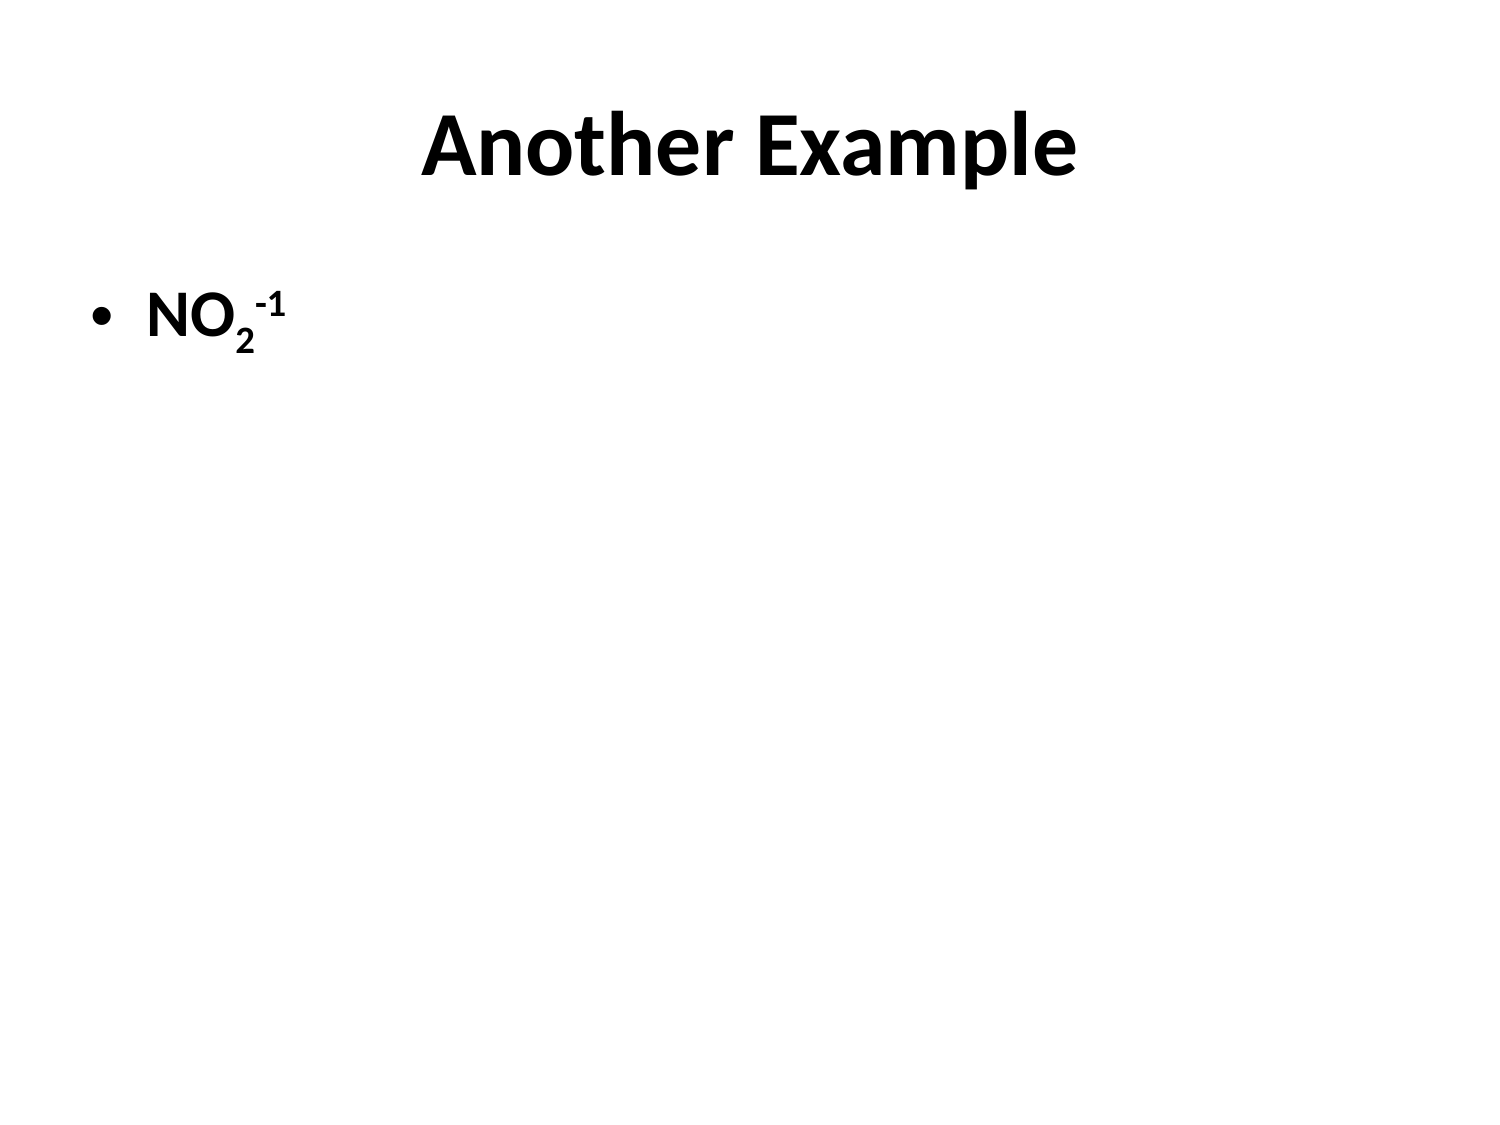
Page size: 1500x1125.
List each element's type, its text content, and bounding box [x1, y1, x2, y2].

list NO2-1 [75, 262, 1425, 1005]
title Another Example [75, 45, 1425, 233]
